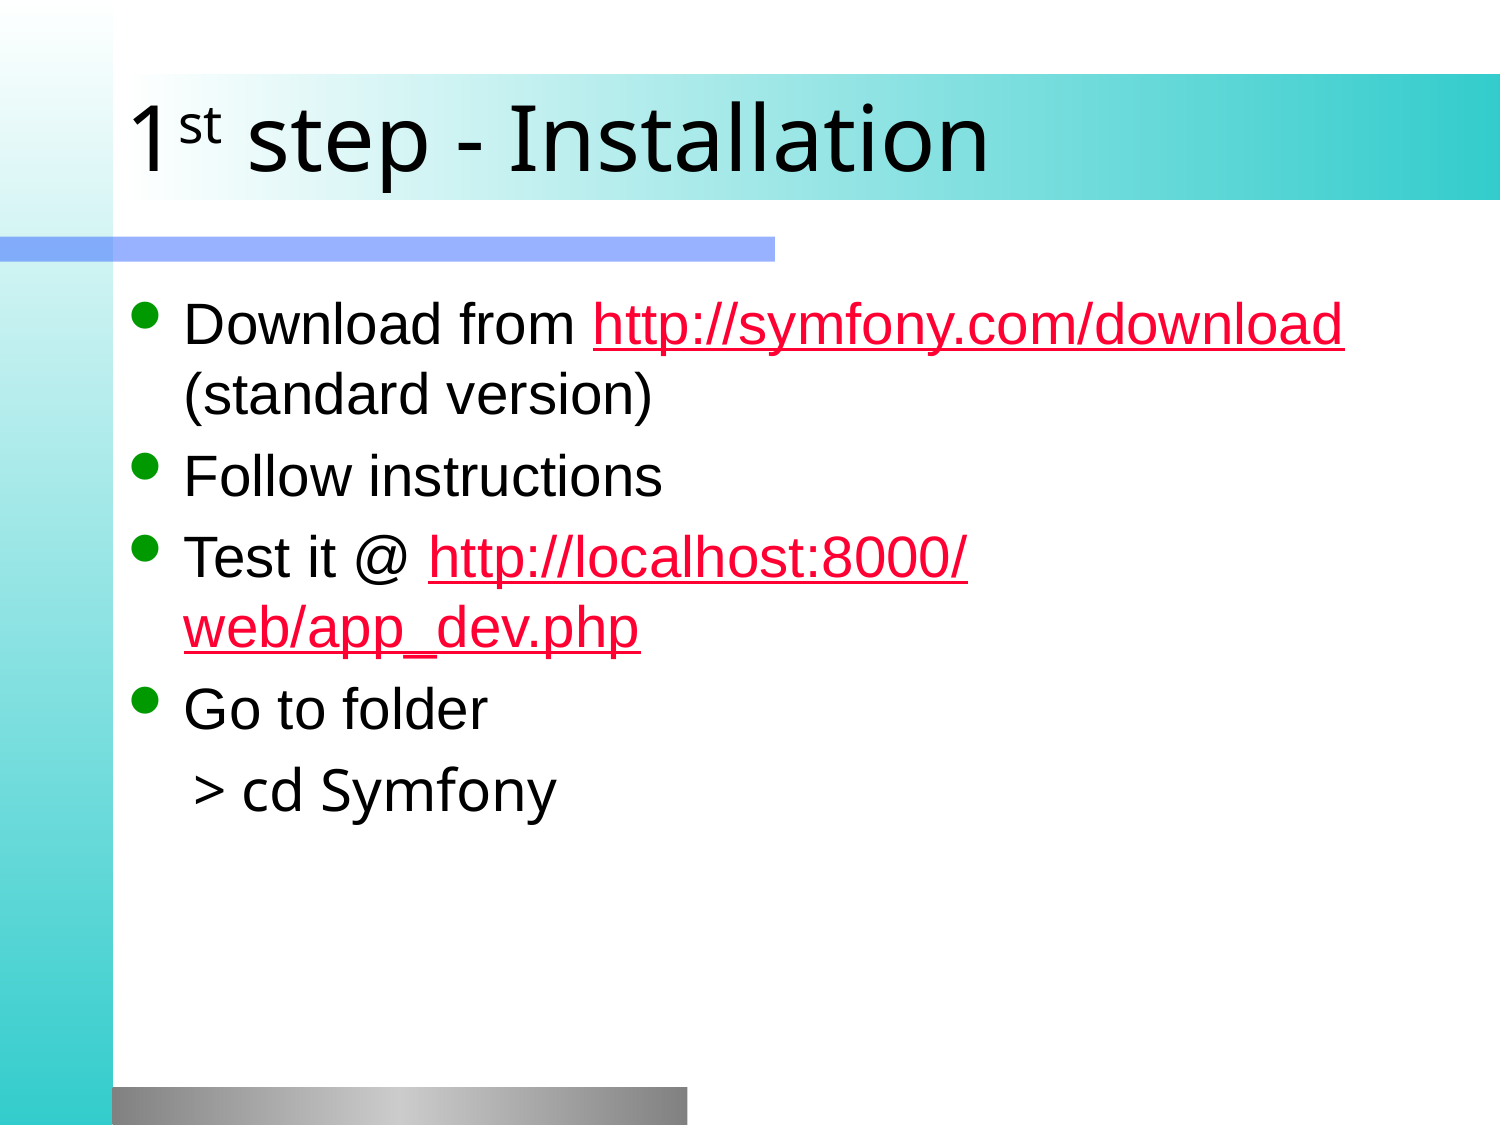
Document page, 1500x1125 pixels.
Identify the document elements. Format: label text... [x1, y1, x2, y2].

title 1st step - Installation [110, 40, 1386, 229]
list Download from http://symfony.com/download (standard version) Follow instructions Test it @ http://localhost:8000/web/app_dev.php Go to folder > cd Symfony [112, 278, 1388, 1073]
